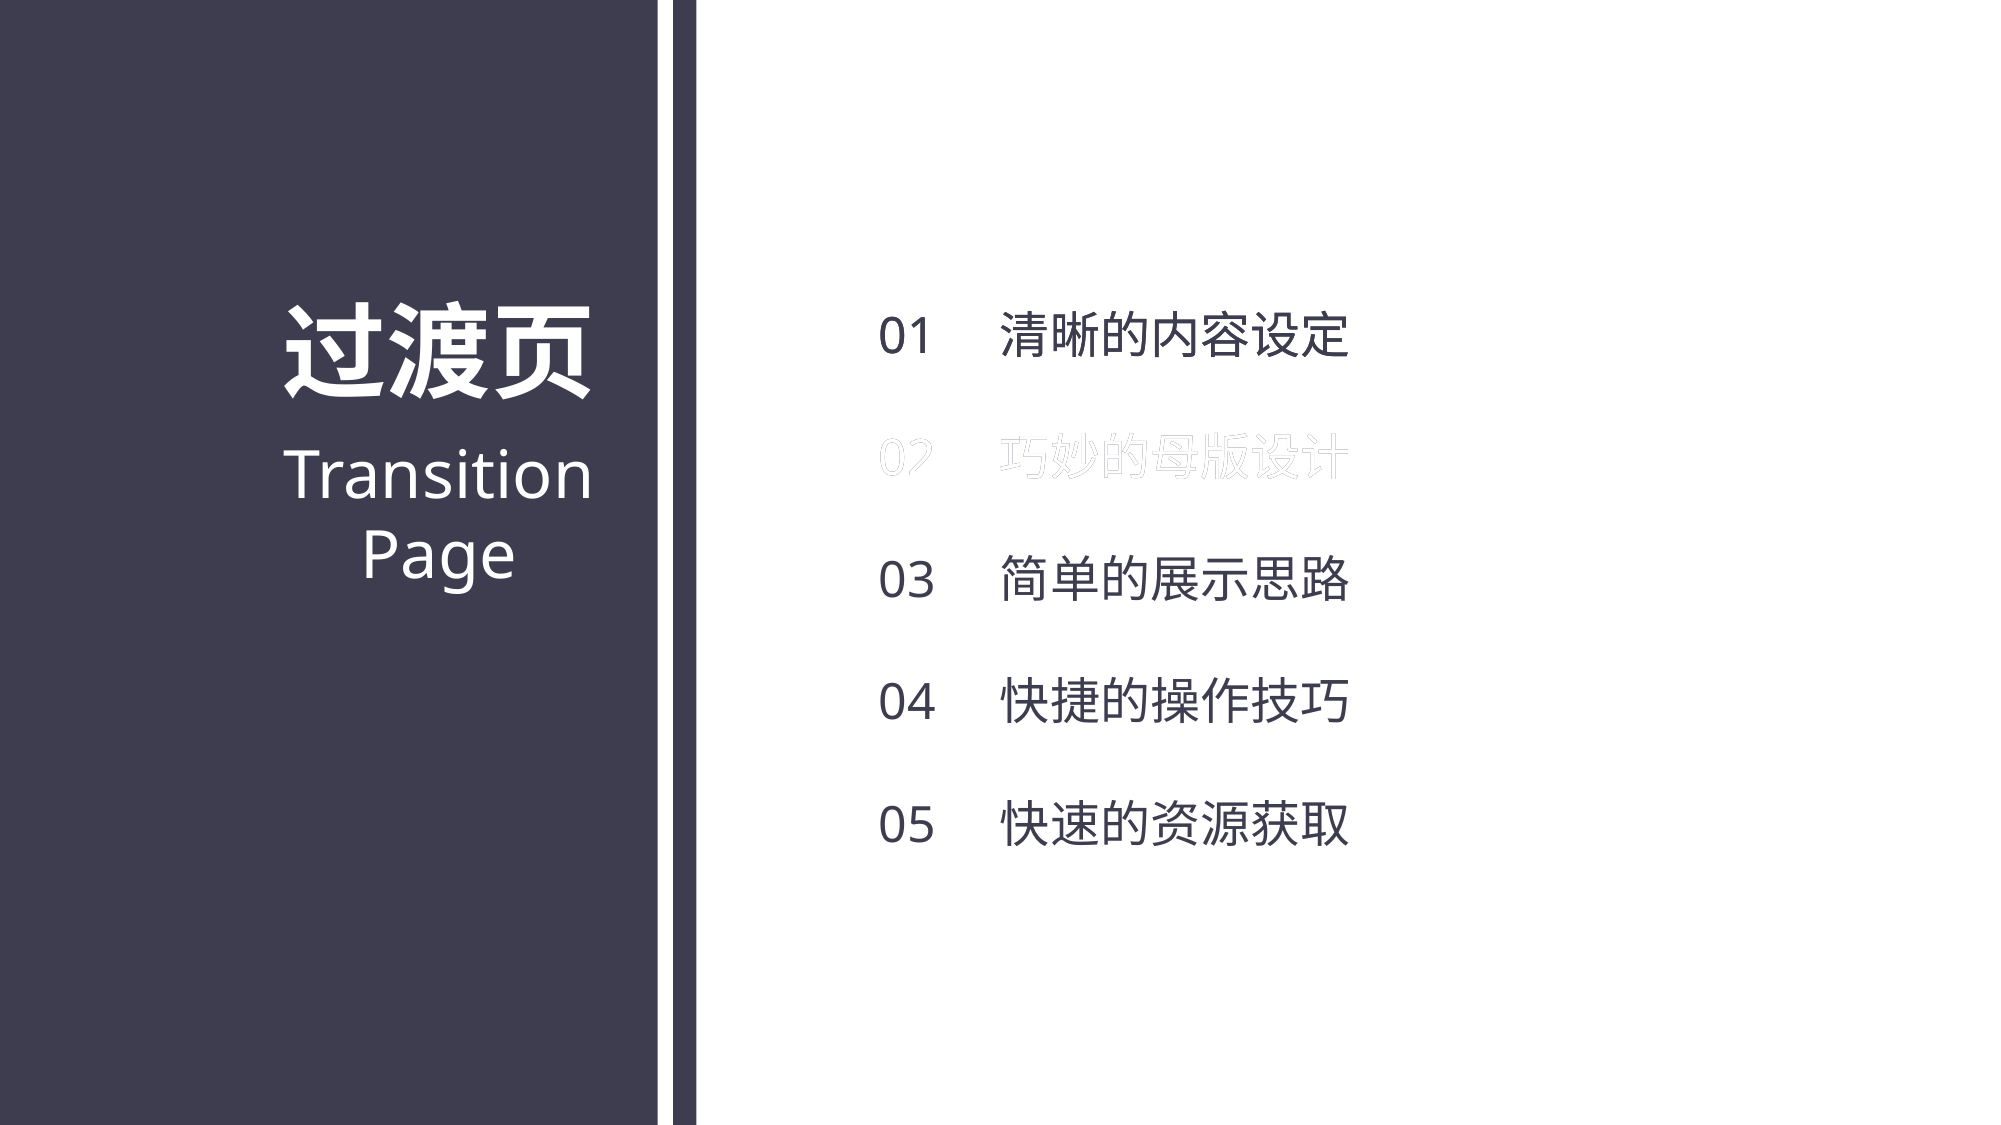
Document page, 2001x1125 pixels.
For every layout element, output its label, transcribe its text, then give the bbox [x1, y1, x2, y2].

text_box 03 简单的展示思路 [878, 547, 1508, 608]
text_box 05 快速的资源获取 [878, 791, 1508, 853]
text_box Transition Page [244, 424, 634, 599]
text_box 04 快捷的操作技巧 [878, 669, 1508, 730]
text_box 01 清晰的内容设定 [878, 303, 1508, 364]
text_box [657, 0, 673, 1125]
text_box [696, 0, 2000, 1125]
text_box 02 巧妙的母版设计 [878, 425, 1508, 486]
text_box 过渡页 [244, 278, 634, 419]
